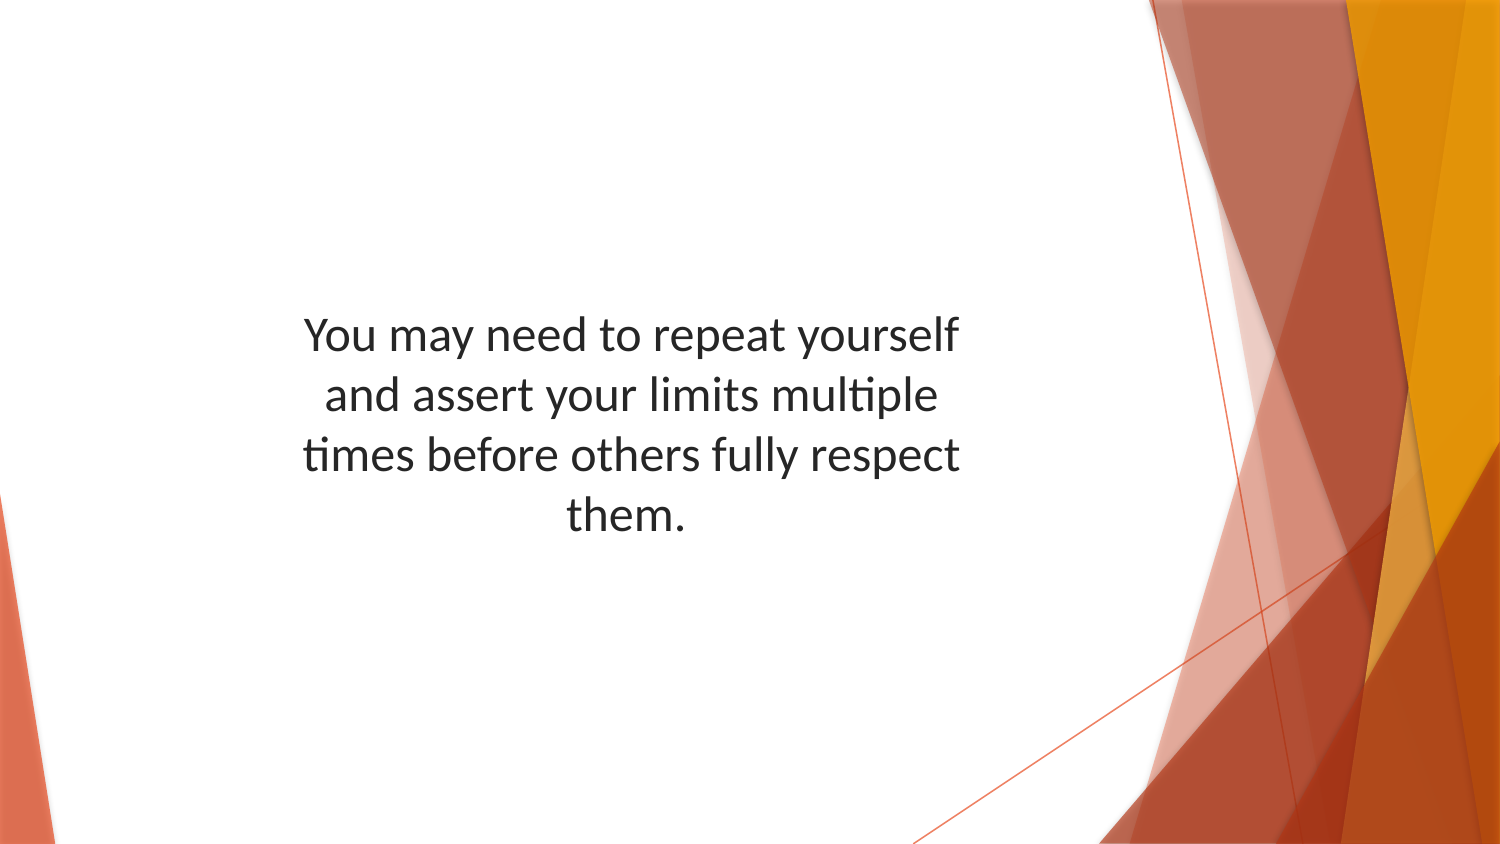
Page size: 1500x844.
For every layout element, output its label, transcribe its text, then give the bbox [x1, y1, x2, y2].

list You may need to repeat yourself and assert your limits multiple times before others fully respect them. [277, 197, 987, 647]
